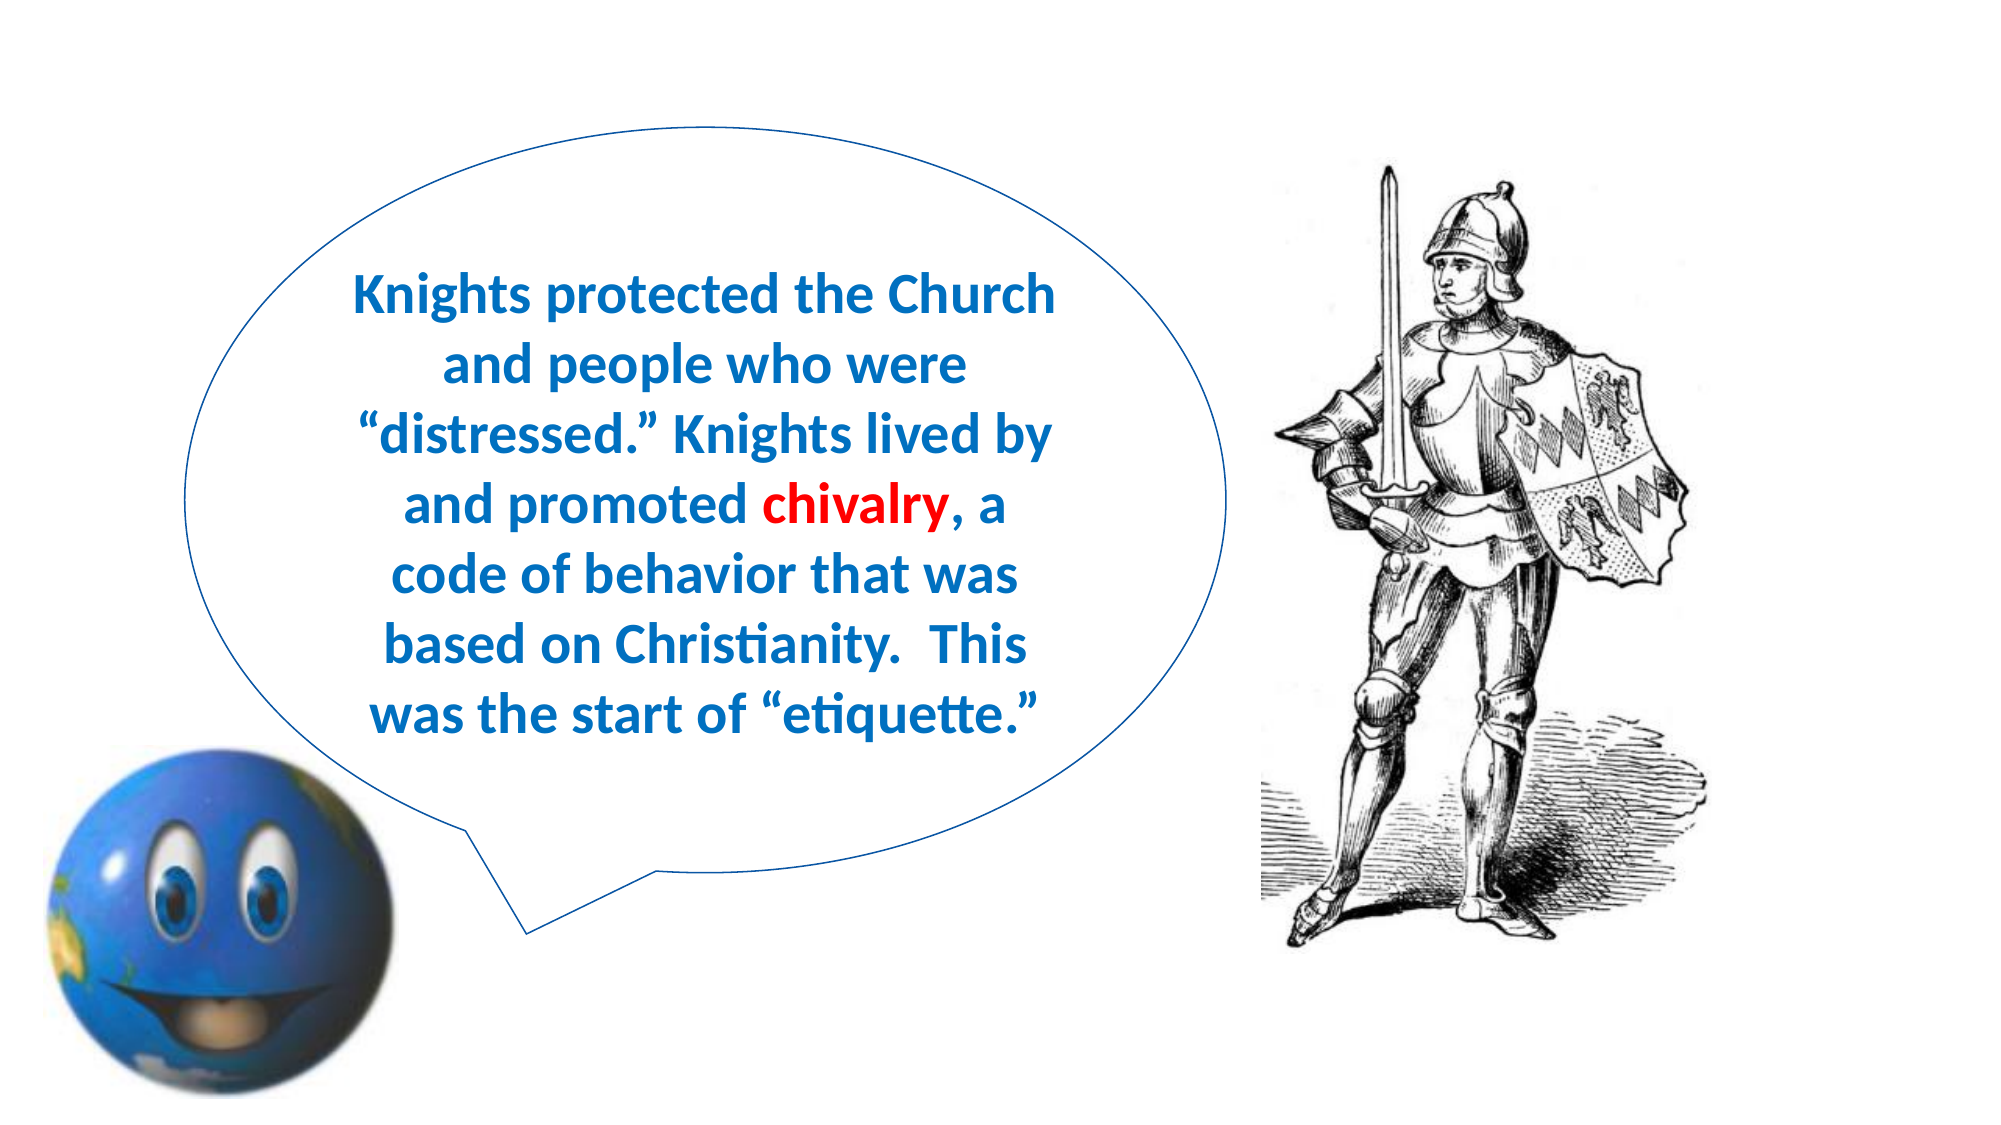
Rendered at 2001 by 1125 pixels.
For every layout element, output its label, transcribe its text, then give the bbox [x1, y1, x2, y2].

picture [1260, 157, 1712, 954]
picture [43, 745, 399, 1099]
text_box Knights protected the Church and people who were “distressed.” Knights lived by and promoted chivalry, a code of behavior that was based on Christianity. This was the start of “etiquette.” [184, 127, 1226, 935]
